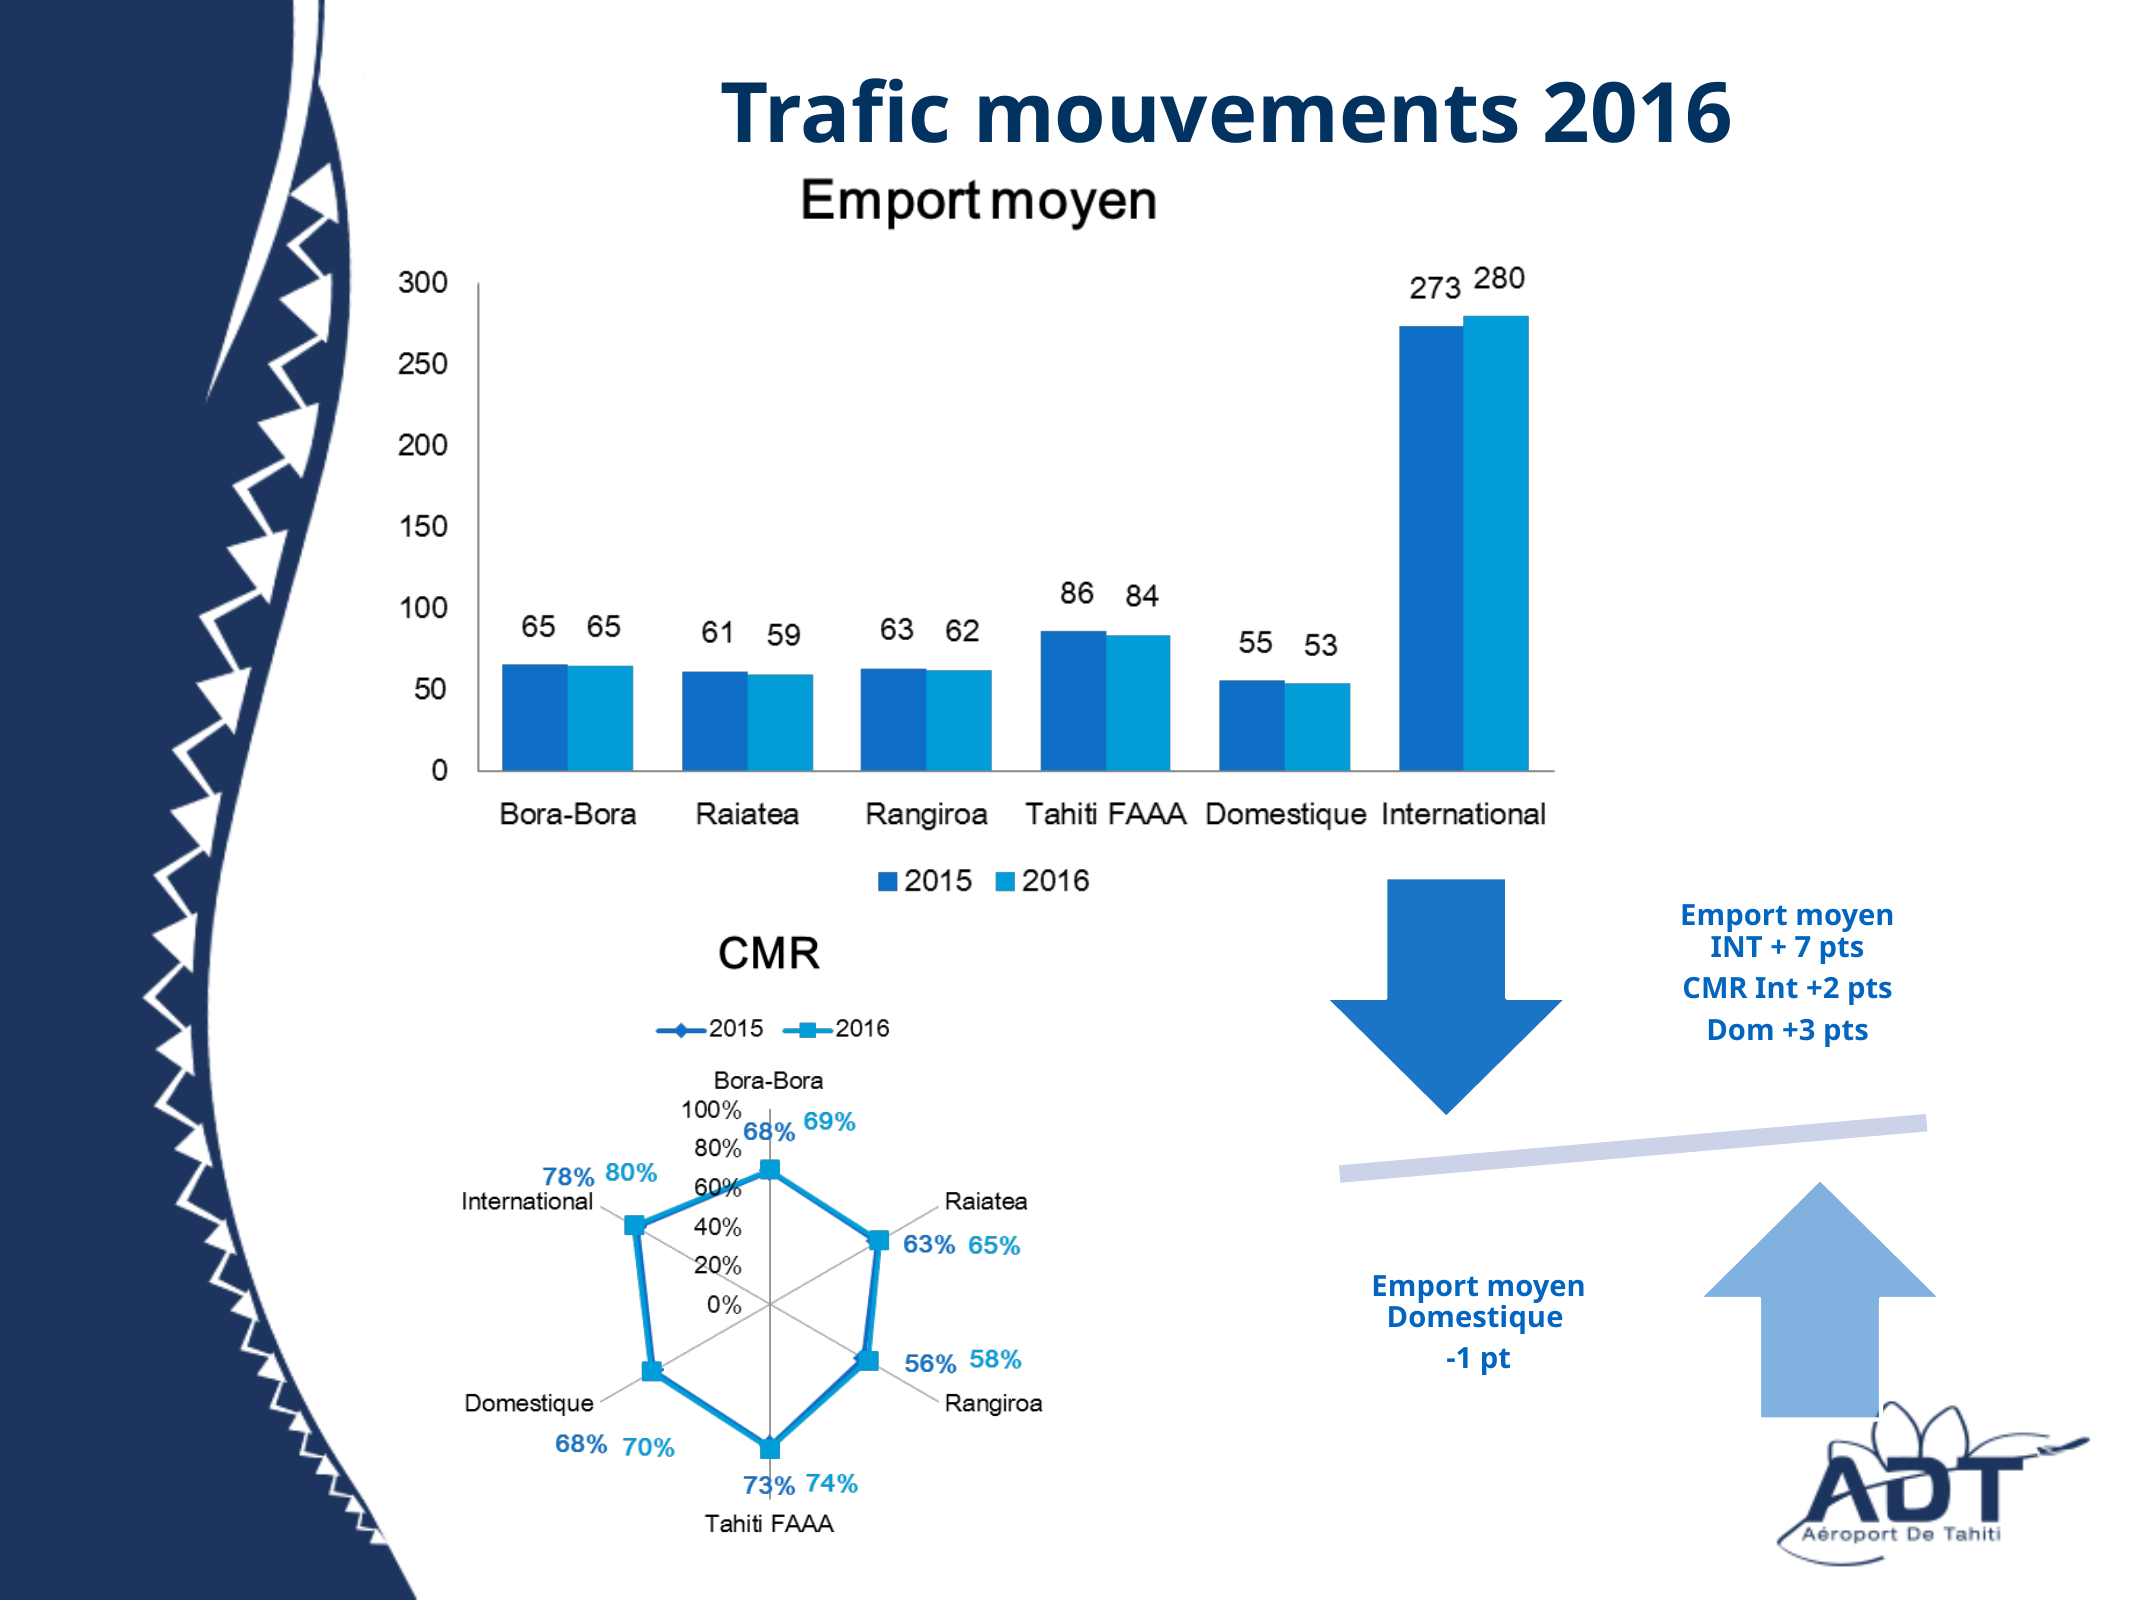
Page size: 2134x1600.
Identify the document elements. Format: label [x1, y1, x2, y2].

picture [0, 0, 2134, 1600]
text_box [1226, 846, 2040, 1450]
